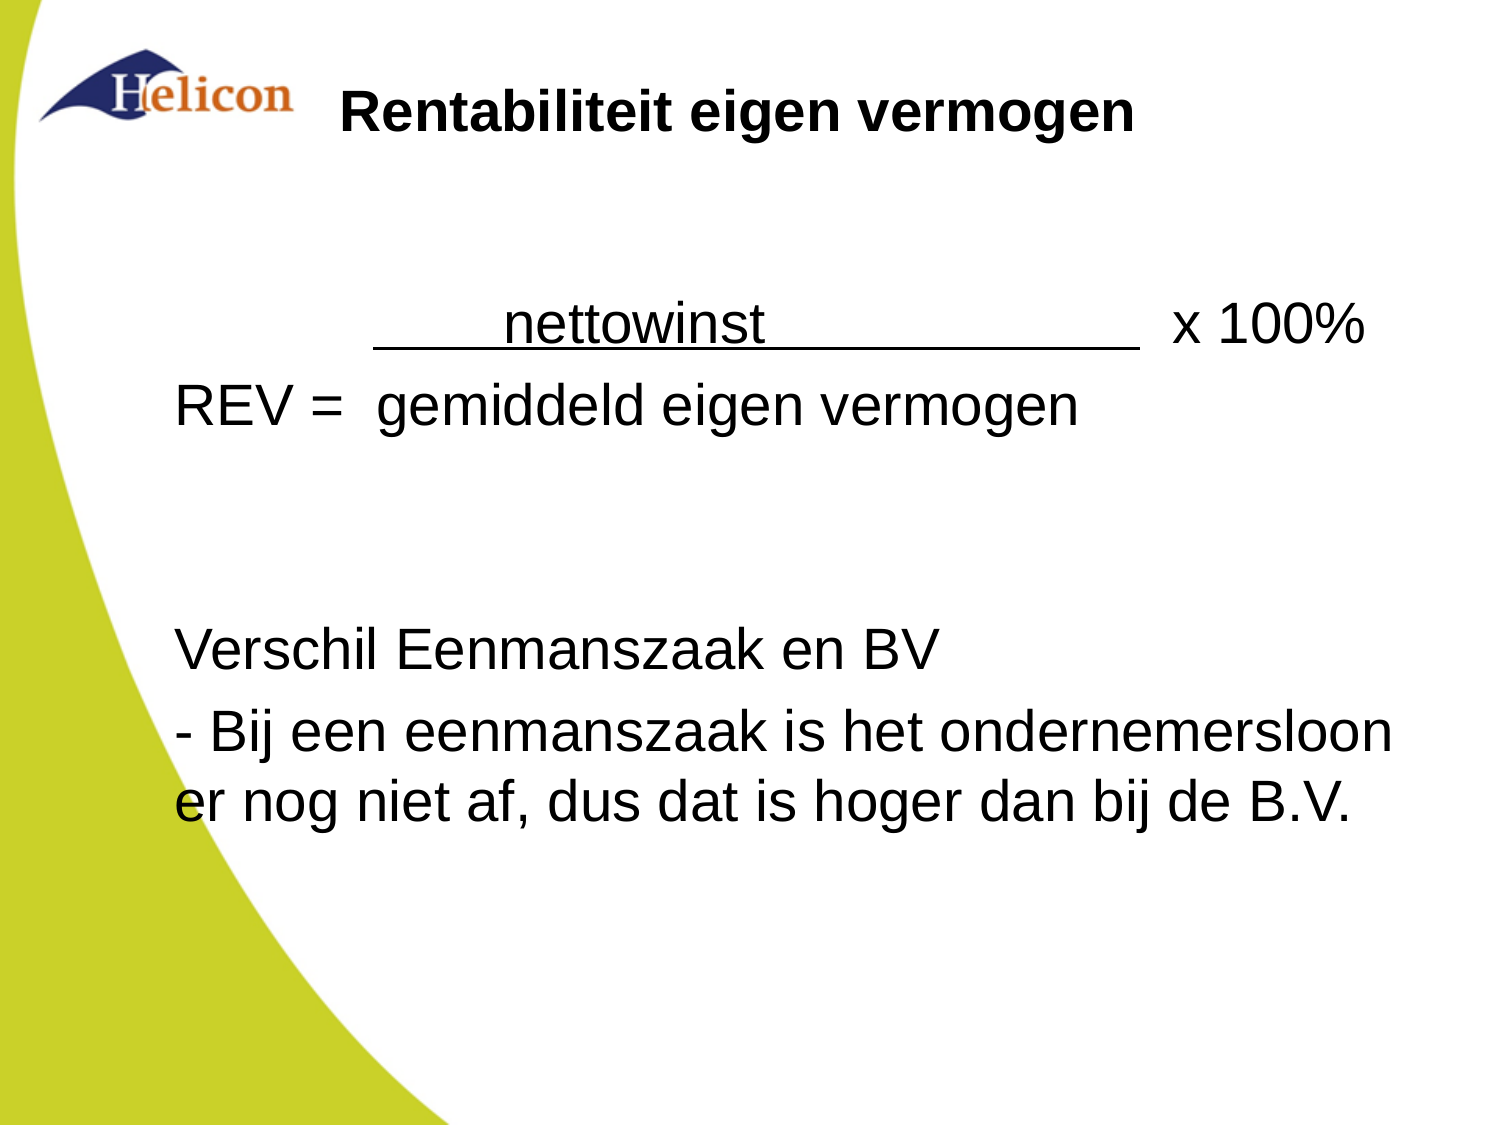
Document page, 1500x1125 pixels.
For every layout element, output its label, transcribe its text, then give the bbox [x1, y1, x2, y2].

picture [0, 0, 1500, 1125]
title Rentabiliteit eigen vermogen [324, 54, 1415, 161]
list nettowinst x 100% REV = gemiddeld eigen vermogen Verschil Eenmanszaak en BV - Bij een eenmanszaak is het ondernemersloon er nog niet af, dus dat is hoger dan bij de B.V. [159, 196, 1425, 1005]
